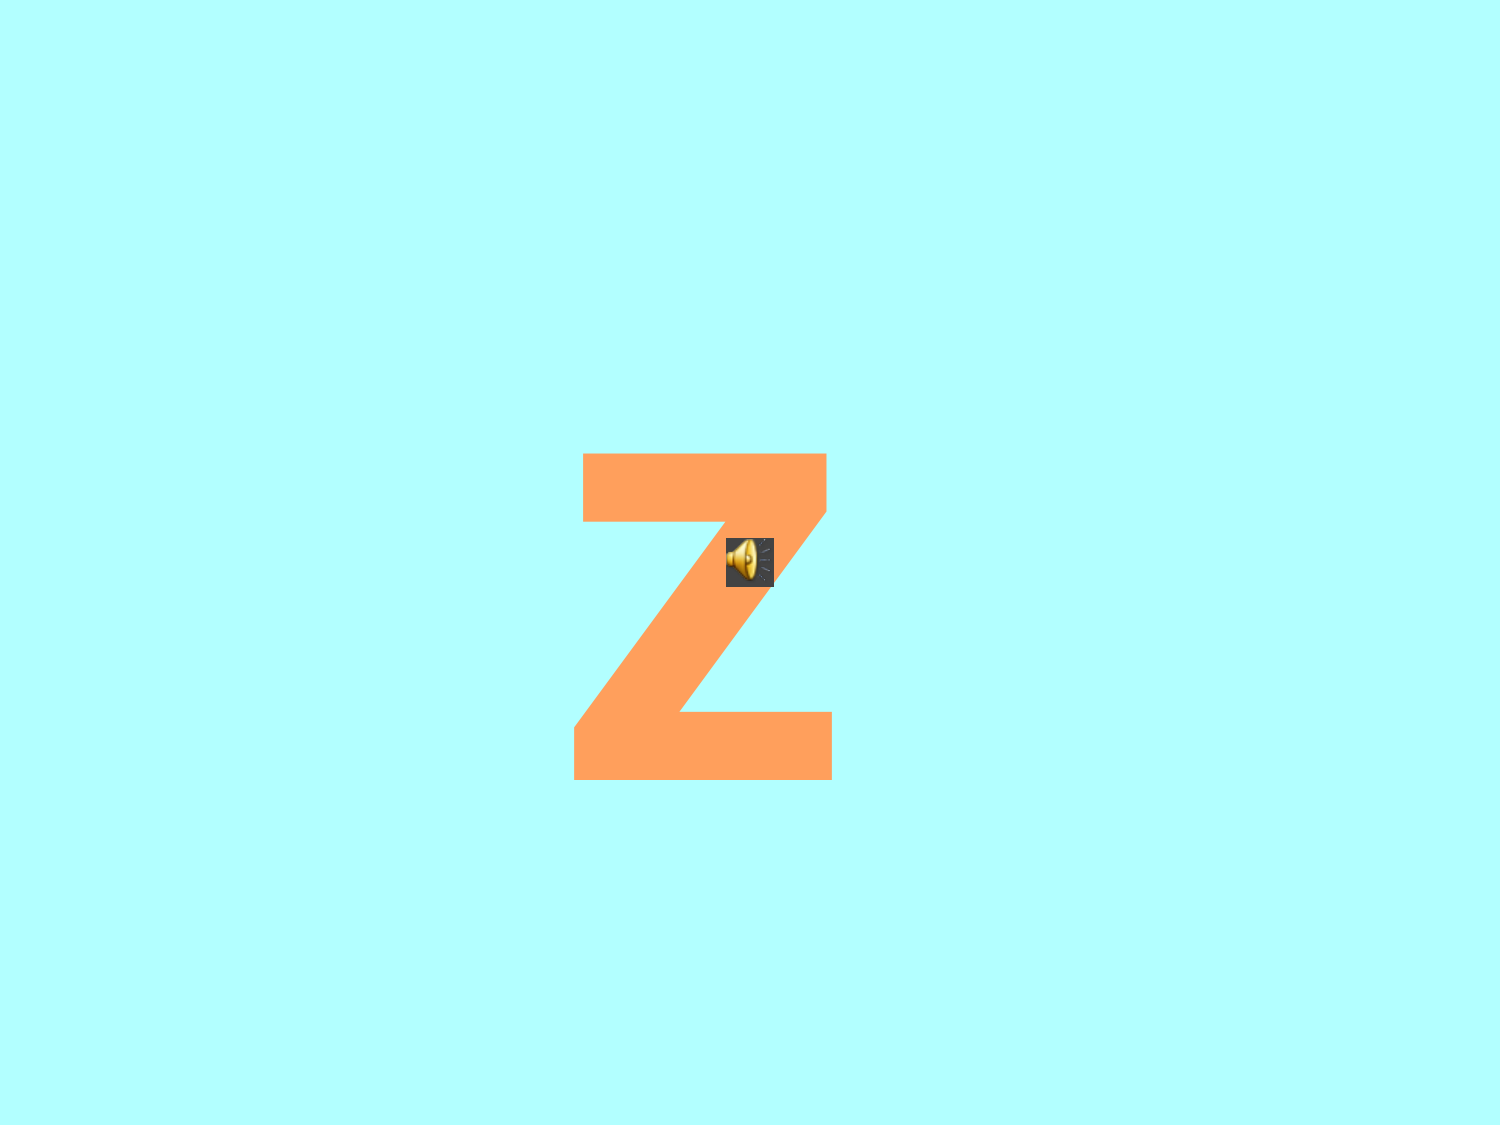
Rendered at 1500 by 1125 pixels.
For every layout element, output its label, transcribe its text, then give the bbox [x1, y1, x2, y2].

picture [724, 537, 776, 588]
text_box z [543, 174, 866, 908]
